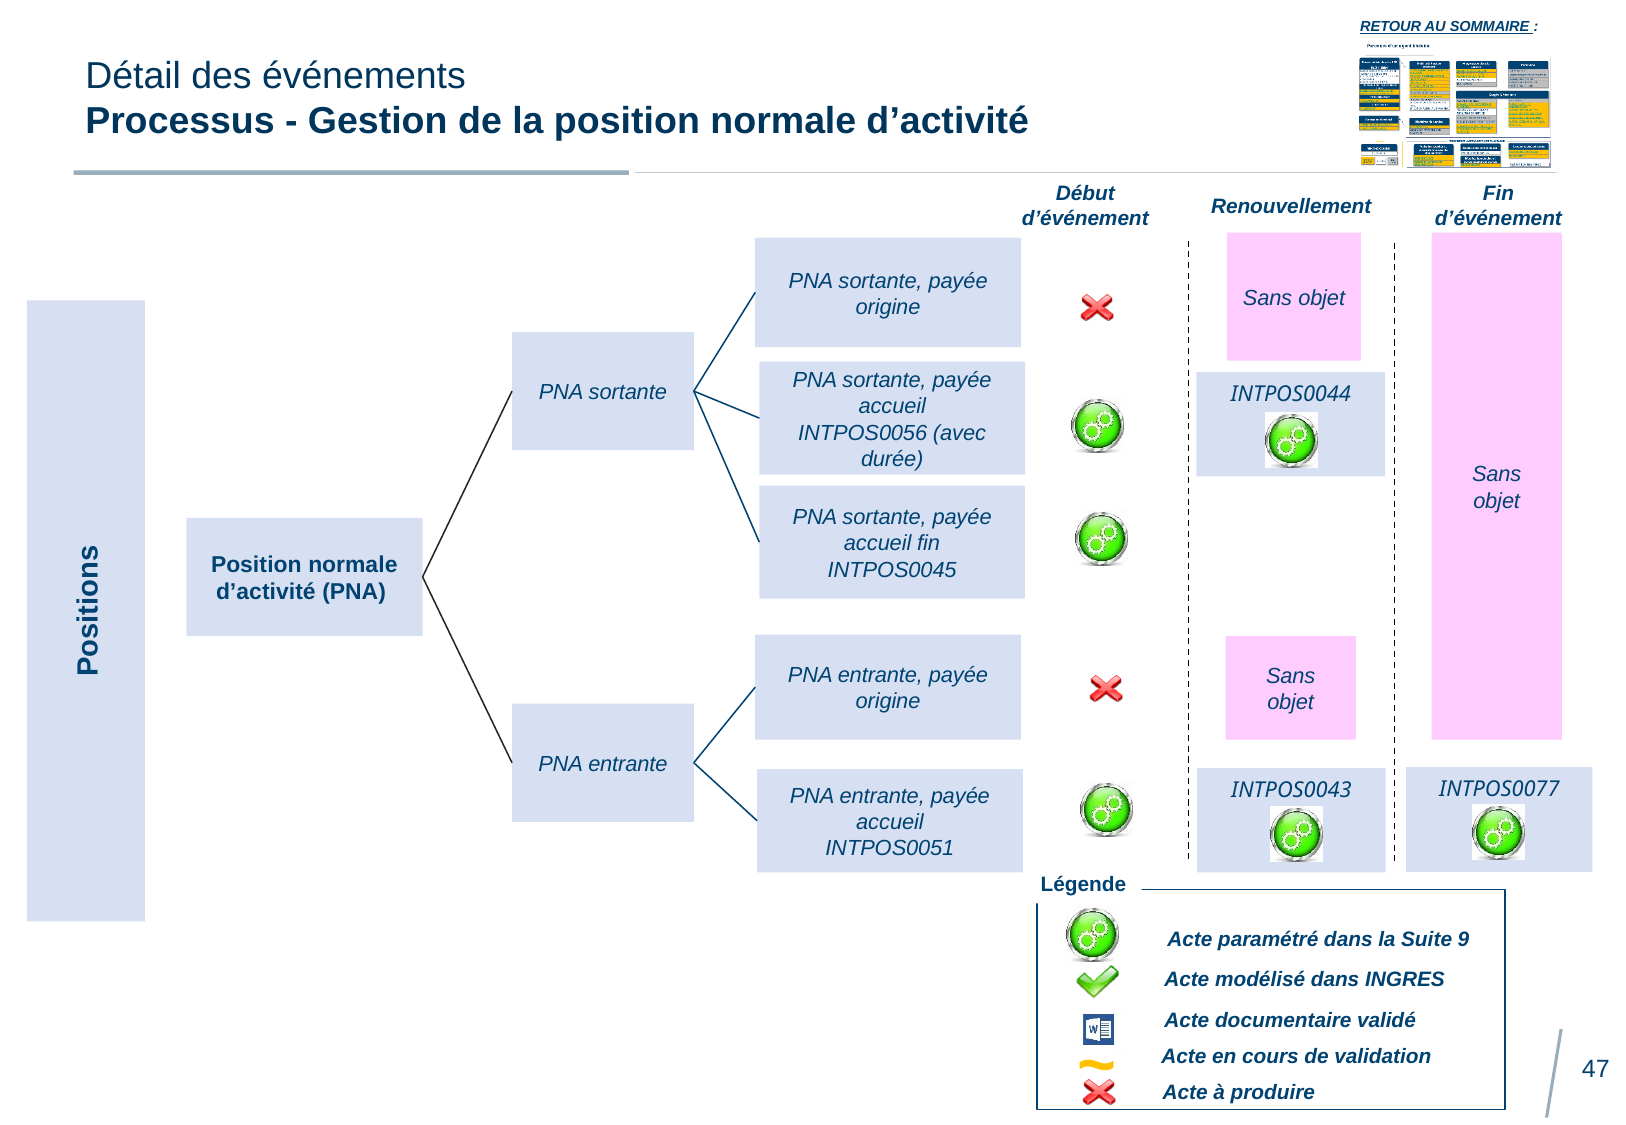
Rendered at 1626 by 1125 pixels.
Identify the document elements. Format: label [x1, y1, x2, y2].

picture [1075, 510, 1128, 566]
picture [1270, 806, 1323, 862]
picture [1066, 906, 1128, 1059]
picture [1359, 40, 1553, 168]
picture [1089, 675, 1123, 702]
picture [1080, 294, 1114, 321]
picture [1265, 412, 1318, 468]
picture [1080, 781, 1133, 837]
picture [1472, 804, 1525, 860]
picture [1082, 1079, 1116, 1105]
picture [1071, 397, 1124, 453]
